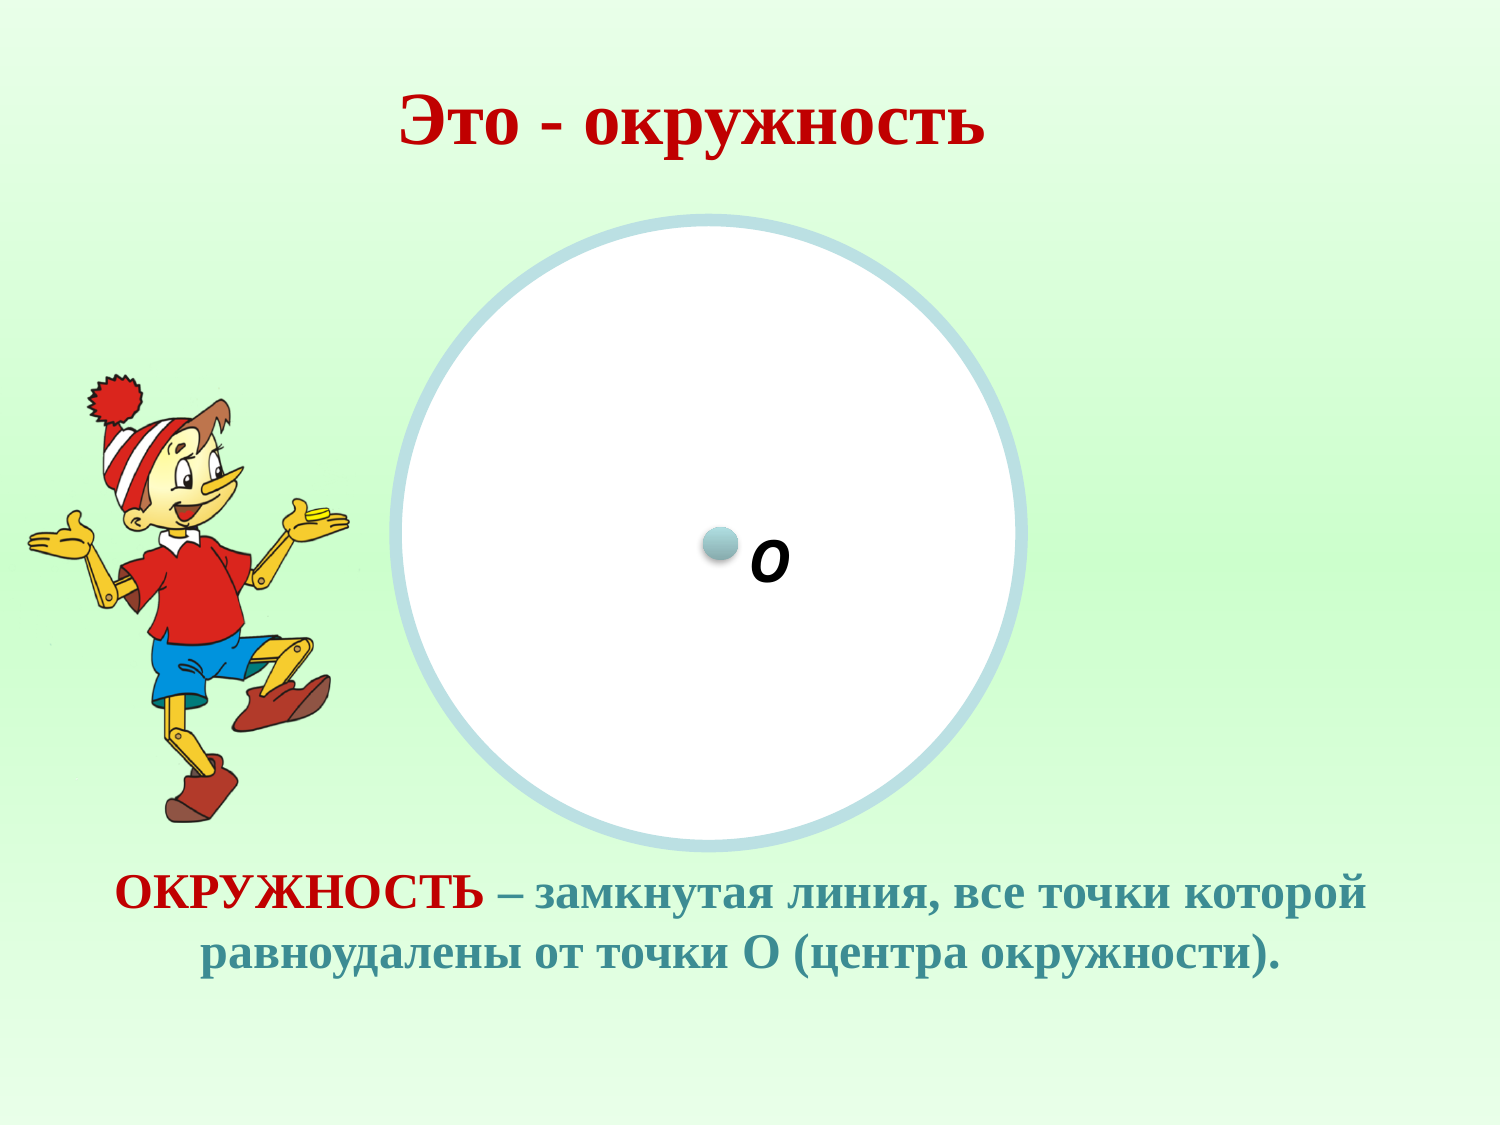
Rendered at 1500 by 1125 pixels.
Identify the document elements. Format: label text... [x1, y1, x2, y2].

picture [0, 361, 367, 824]
text_box О [733, 517, 806, 602]
text_box [393, 217, 1024, 849]
text_box ОКРУЖНОСТЬ – замкнутая линия, все точки которой равноудалены от точки О (центра окружности). [70, 850, 1412, 986]
text_box [703, 527, 733, 561]
text_box Это - окружность [341, 61, 1042, 167]
